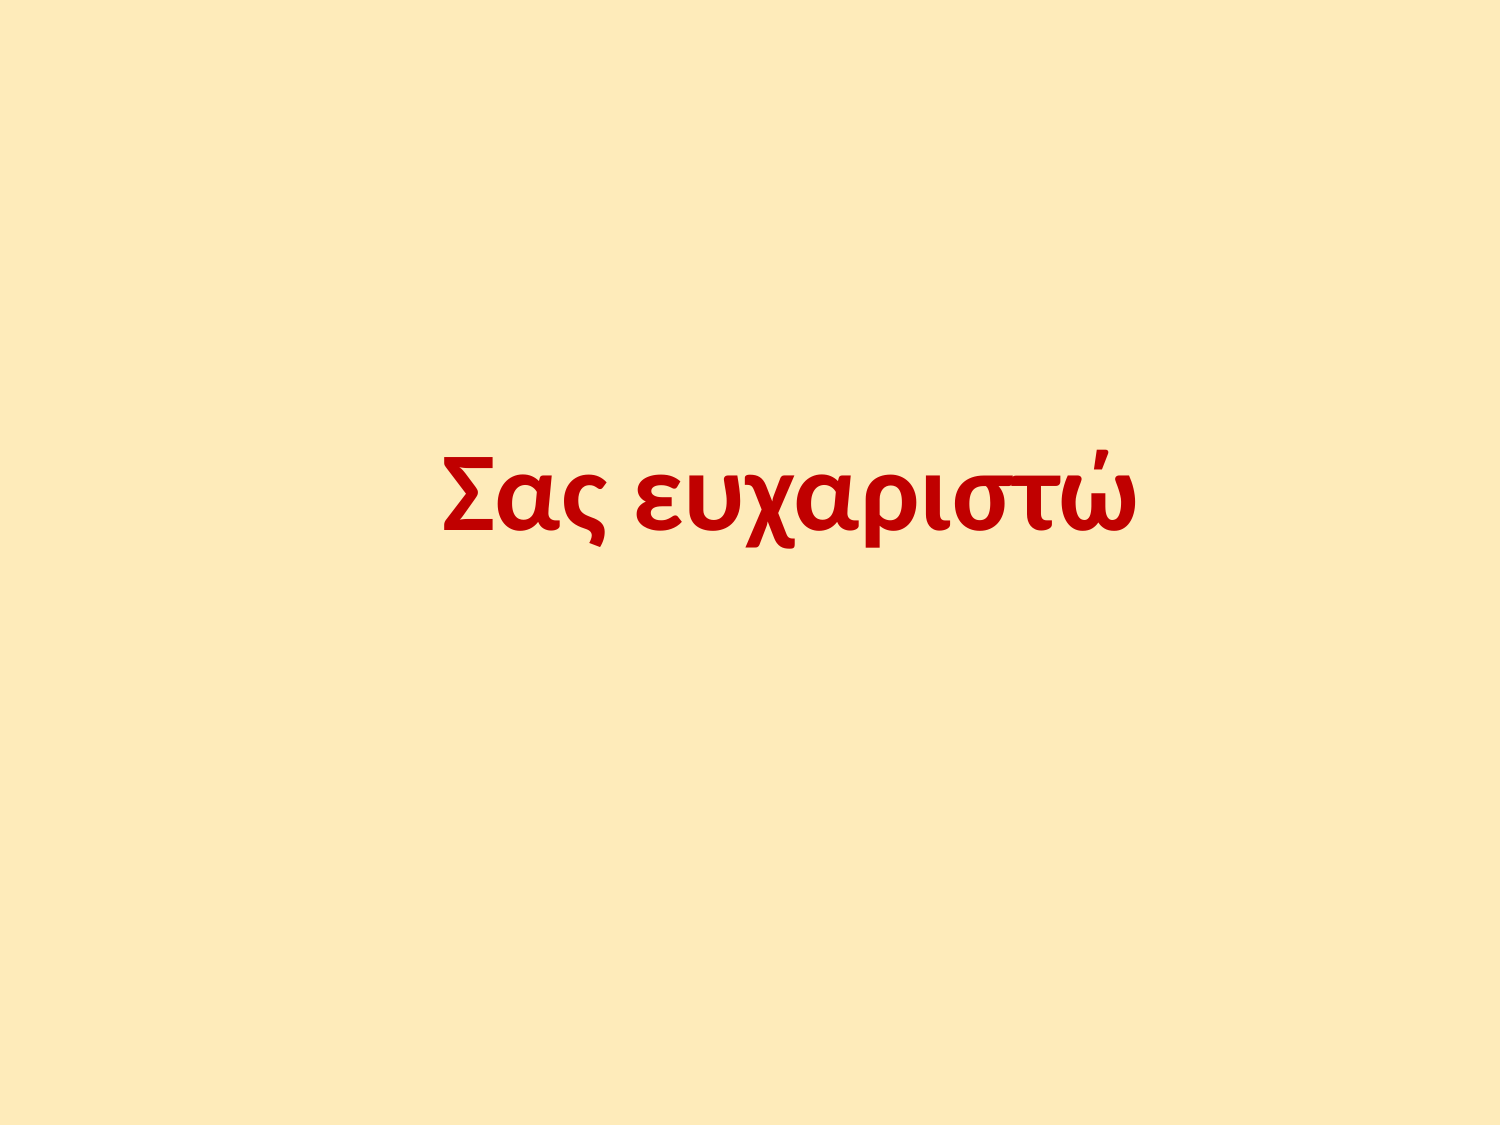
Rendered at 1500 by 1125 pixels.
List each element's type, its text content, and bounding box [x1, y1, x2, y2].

text_box Σας ευχαριστώ [386, 410, 1196, 561]
